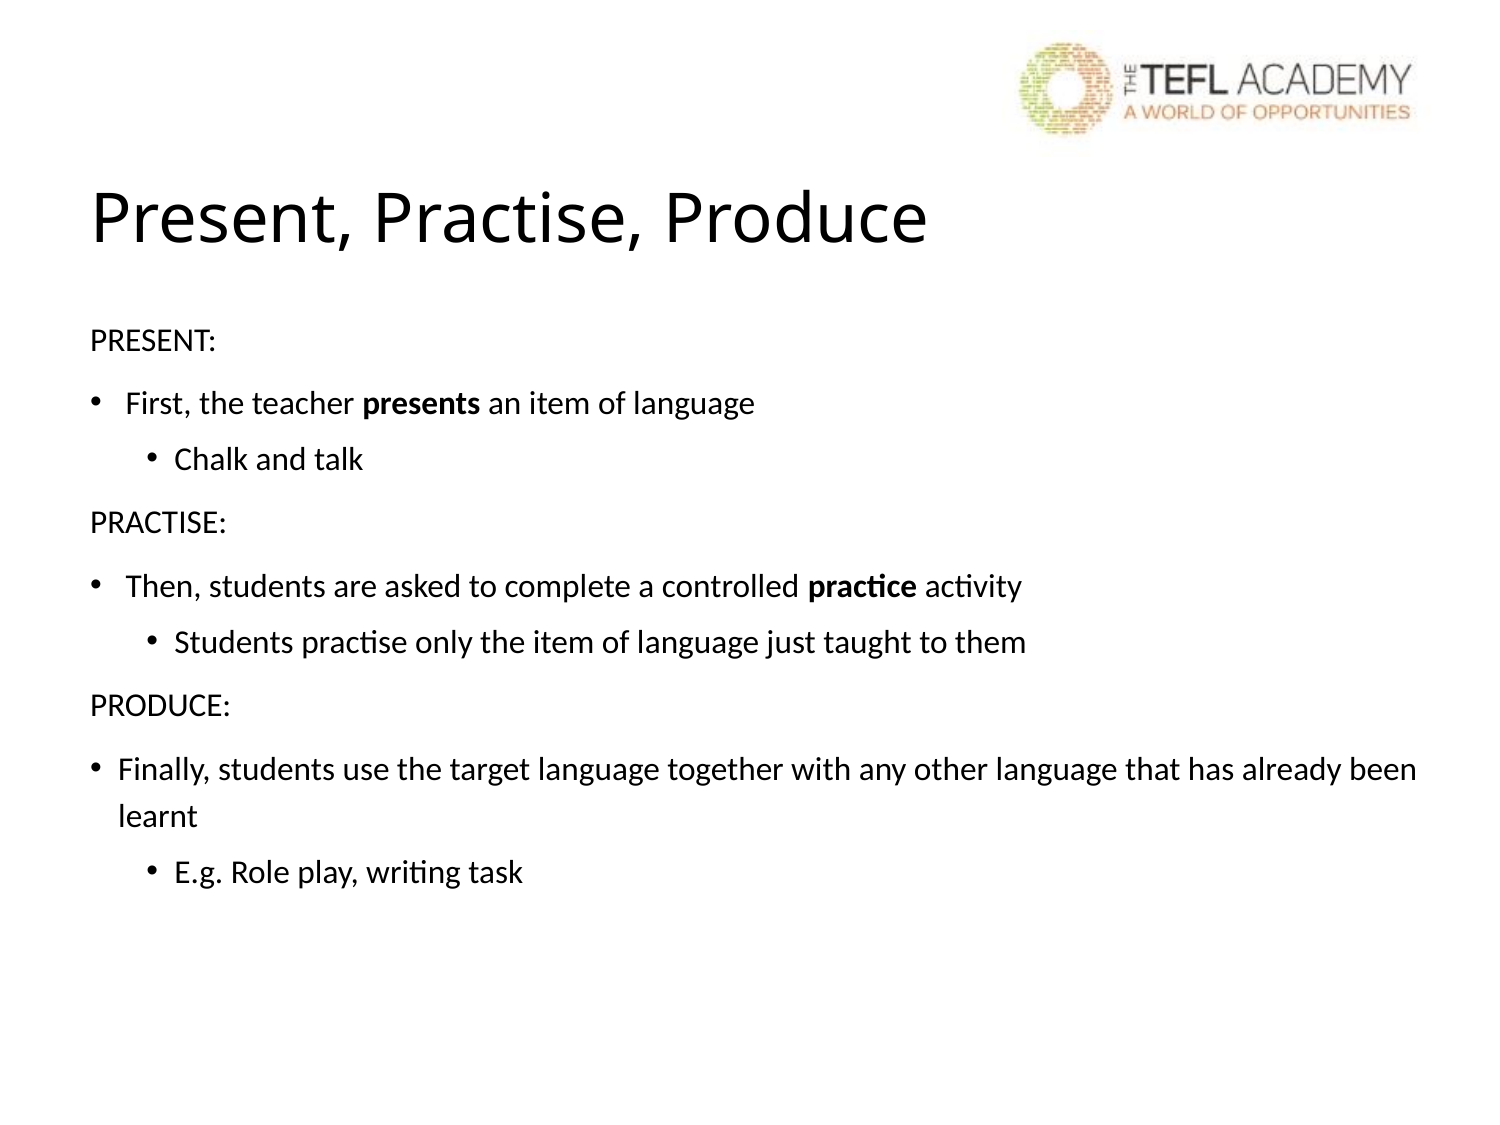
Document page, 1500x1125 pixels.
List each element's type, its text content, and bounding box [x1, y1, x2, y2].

picture [1002, 30, 1446, 157]
title Present, Practise, Produce [75, 137, 1425, 302]
list PRESENT: First, the teacher presents an item of language Chalk and talk PRACTISE: Then, students are asked to complete a controlled practice activity Students practise only the item of language just taught to them PRODUCE: Finally, students use the target language together with any other language that has already been learnt E.g. Role play, writing task [75, 302, 1459, 1059]
